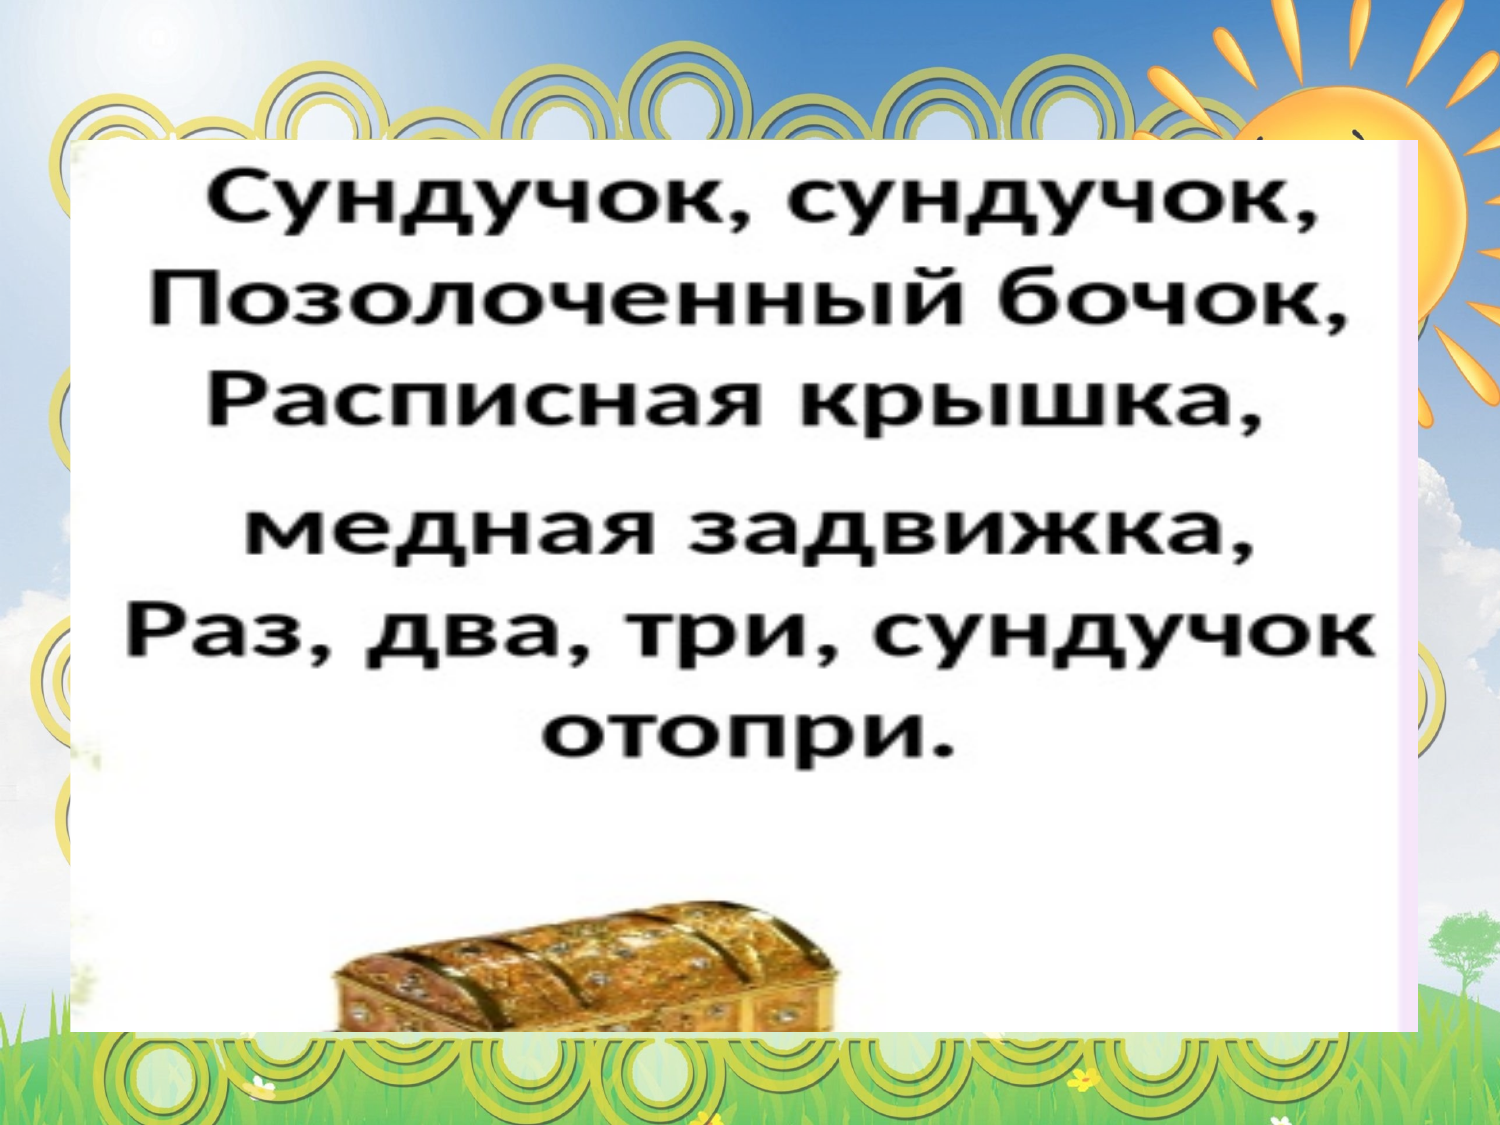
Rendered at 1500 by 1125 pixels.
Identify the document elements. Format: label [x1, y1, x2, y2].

list [70, 140, 1419, 1032]
